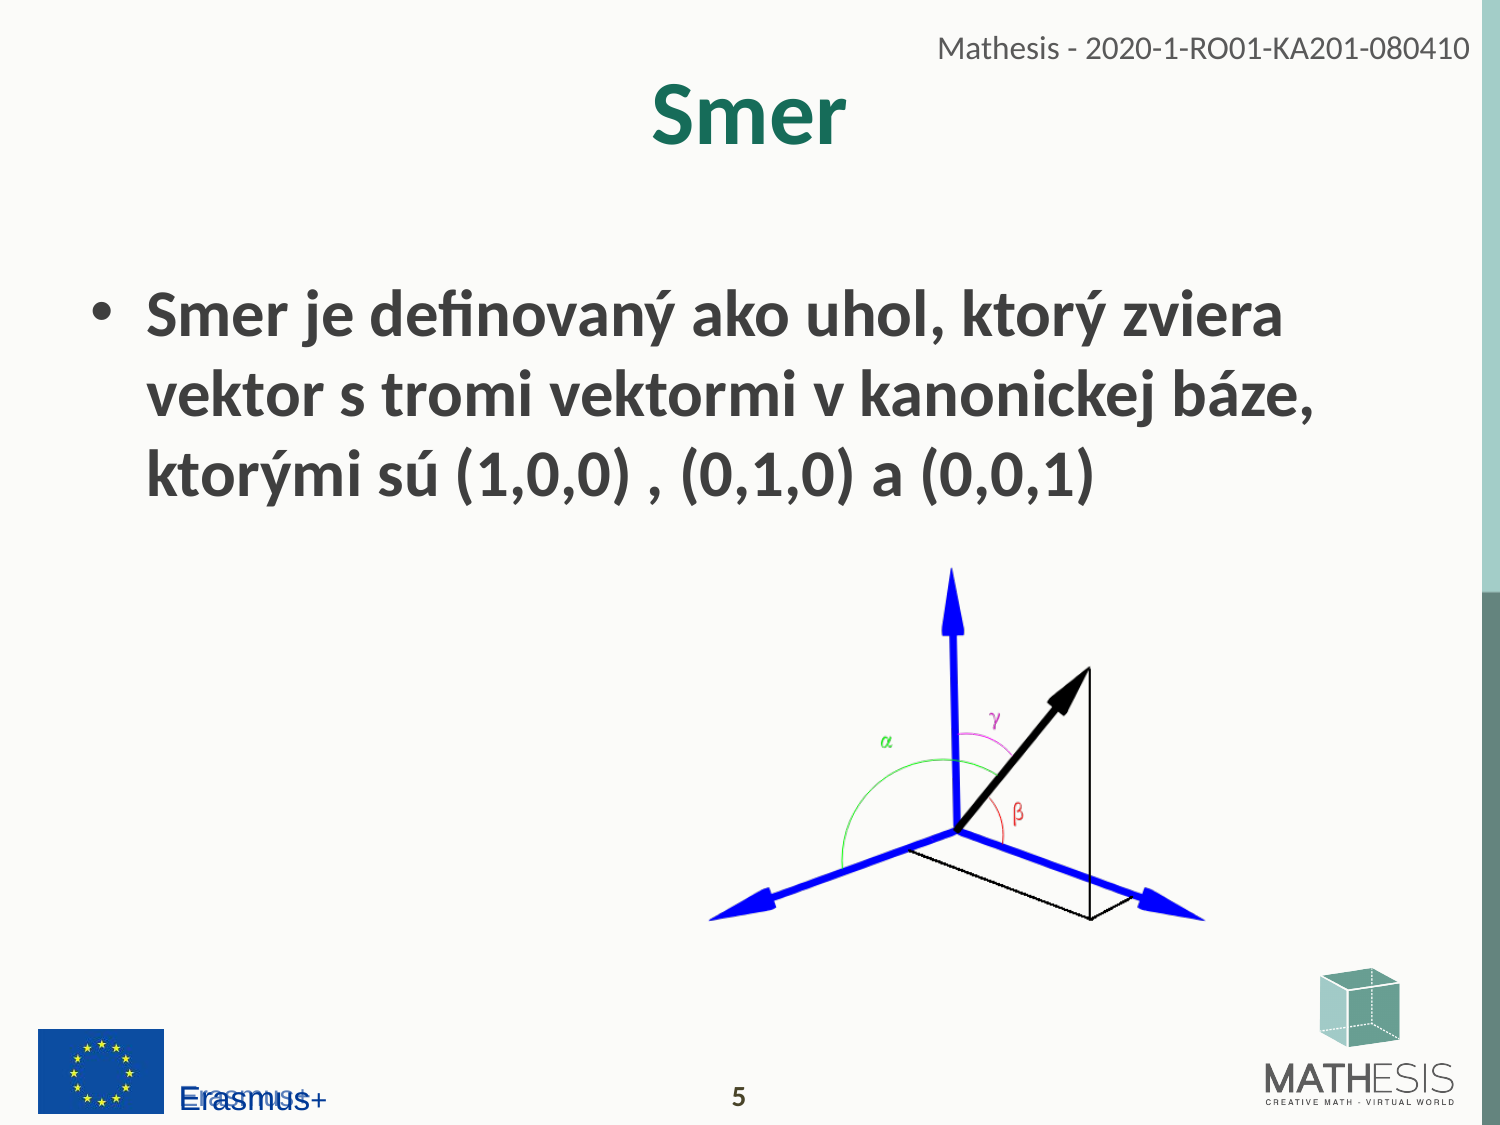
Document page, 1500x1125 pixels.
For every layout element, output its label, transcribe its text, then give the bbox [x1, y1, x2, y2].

picture [683, 514, 1224, 1055]
list Smer je definovaný ako uhol, ktorý zviera vektor s tromi vektormi v kanonickej báze, ktorými sú (1,0,0) , (0,1,0) a (0,0,1) [75, 262, 1425, 1005]
title Smer [75, 45, 1425, 233]
picture [38, 1029, 164, 1114]
